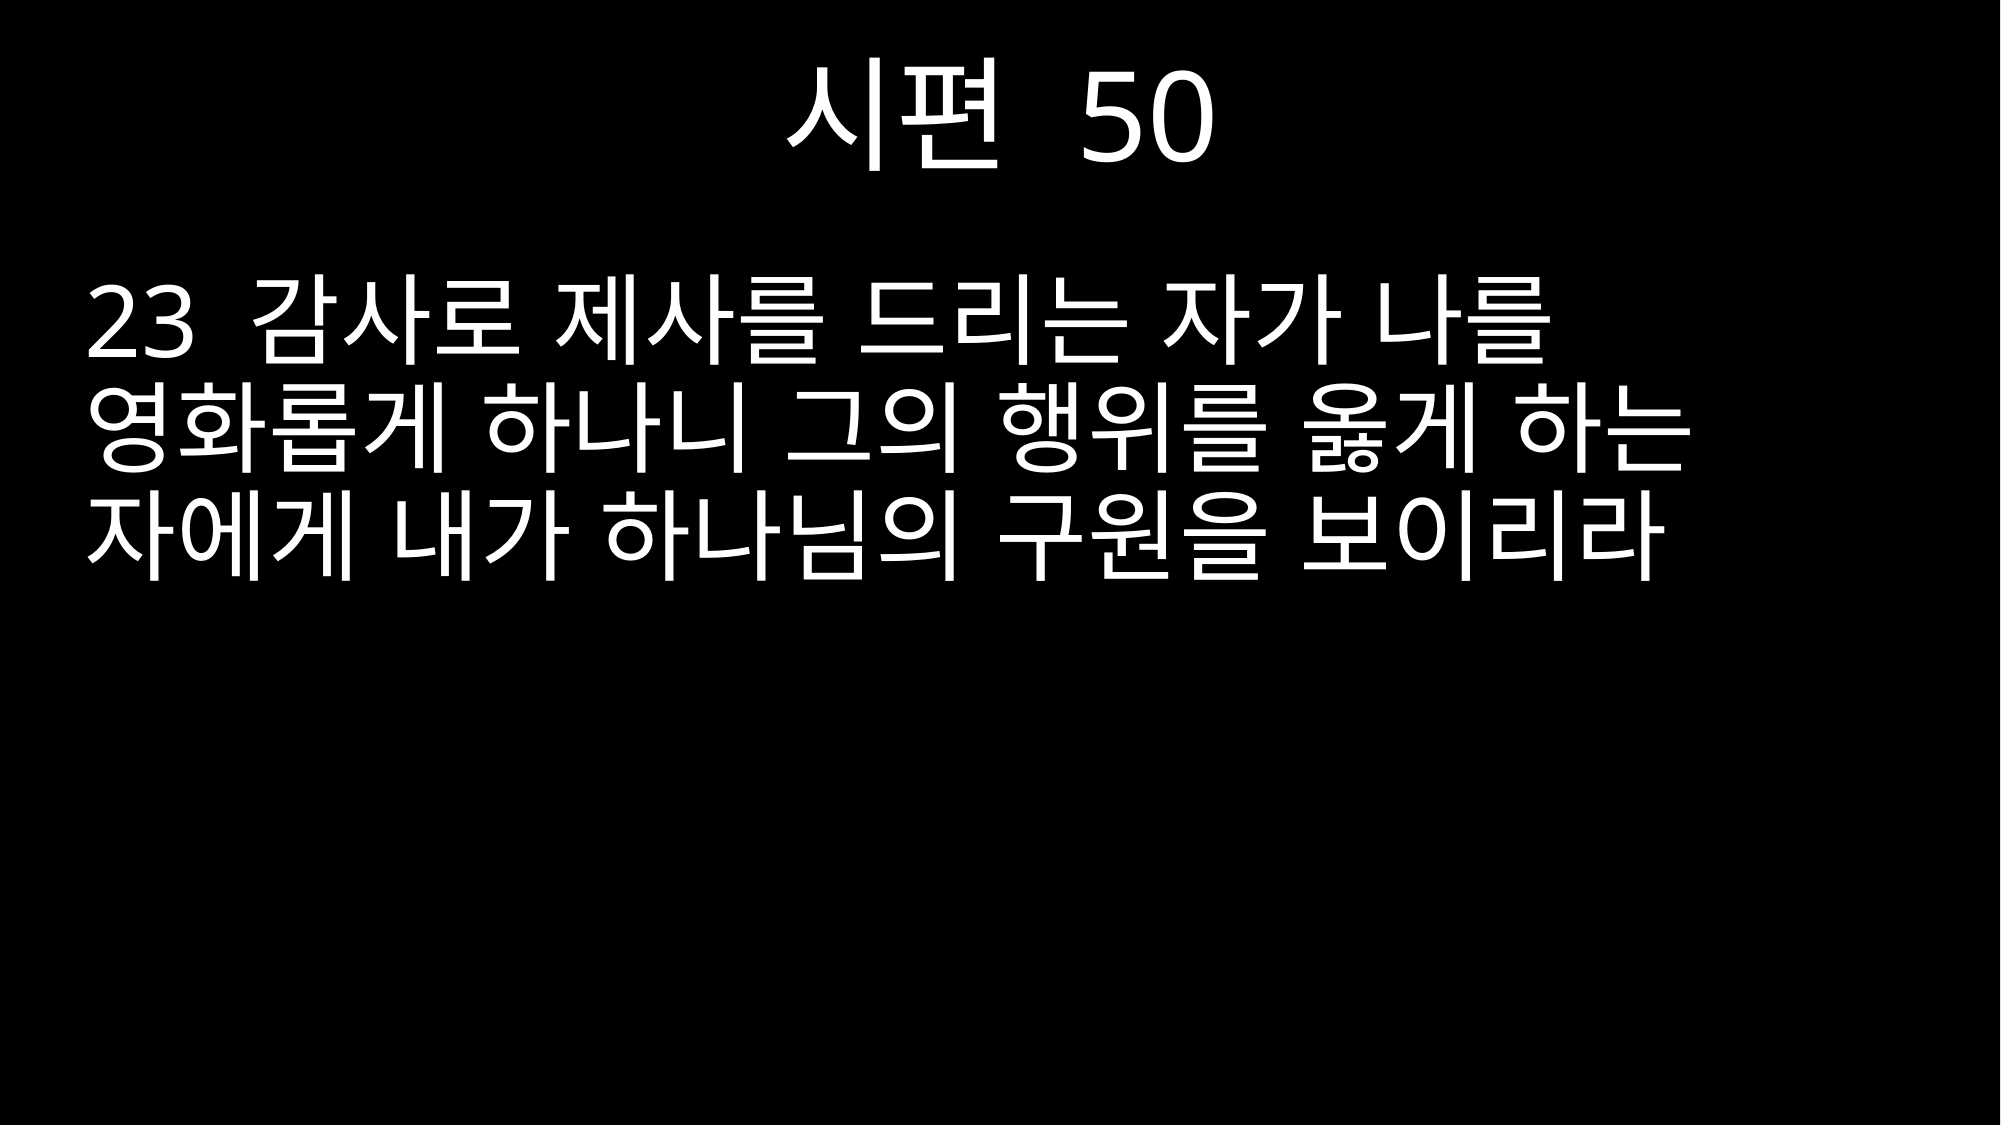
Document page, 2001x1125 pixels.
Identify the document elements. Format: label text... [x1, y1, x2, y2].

list 23 감사로 제사를 드리는 자가 나를 영화롭게 하나니 그의 행위를 옳게 하는 자에게 내가 하나님의 구원을 보이리라 [69, 263, 1953, 423]
footer 시편 50 [0, 32, 2000, 192]
picture [0, 0, 2001, 1125]
